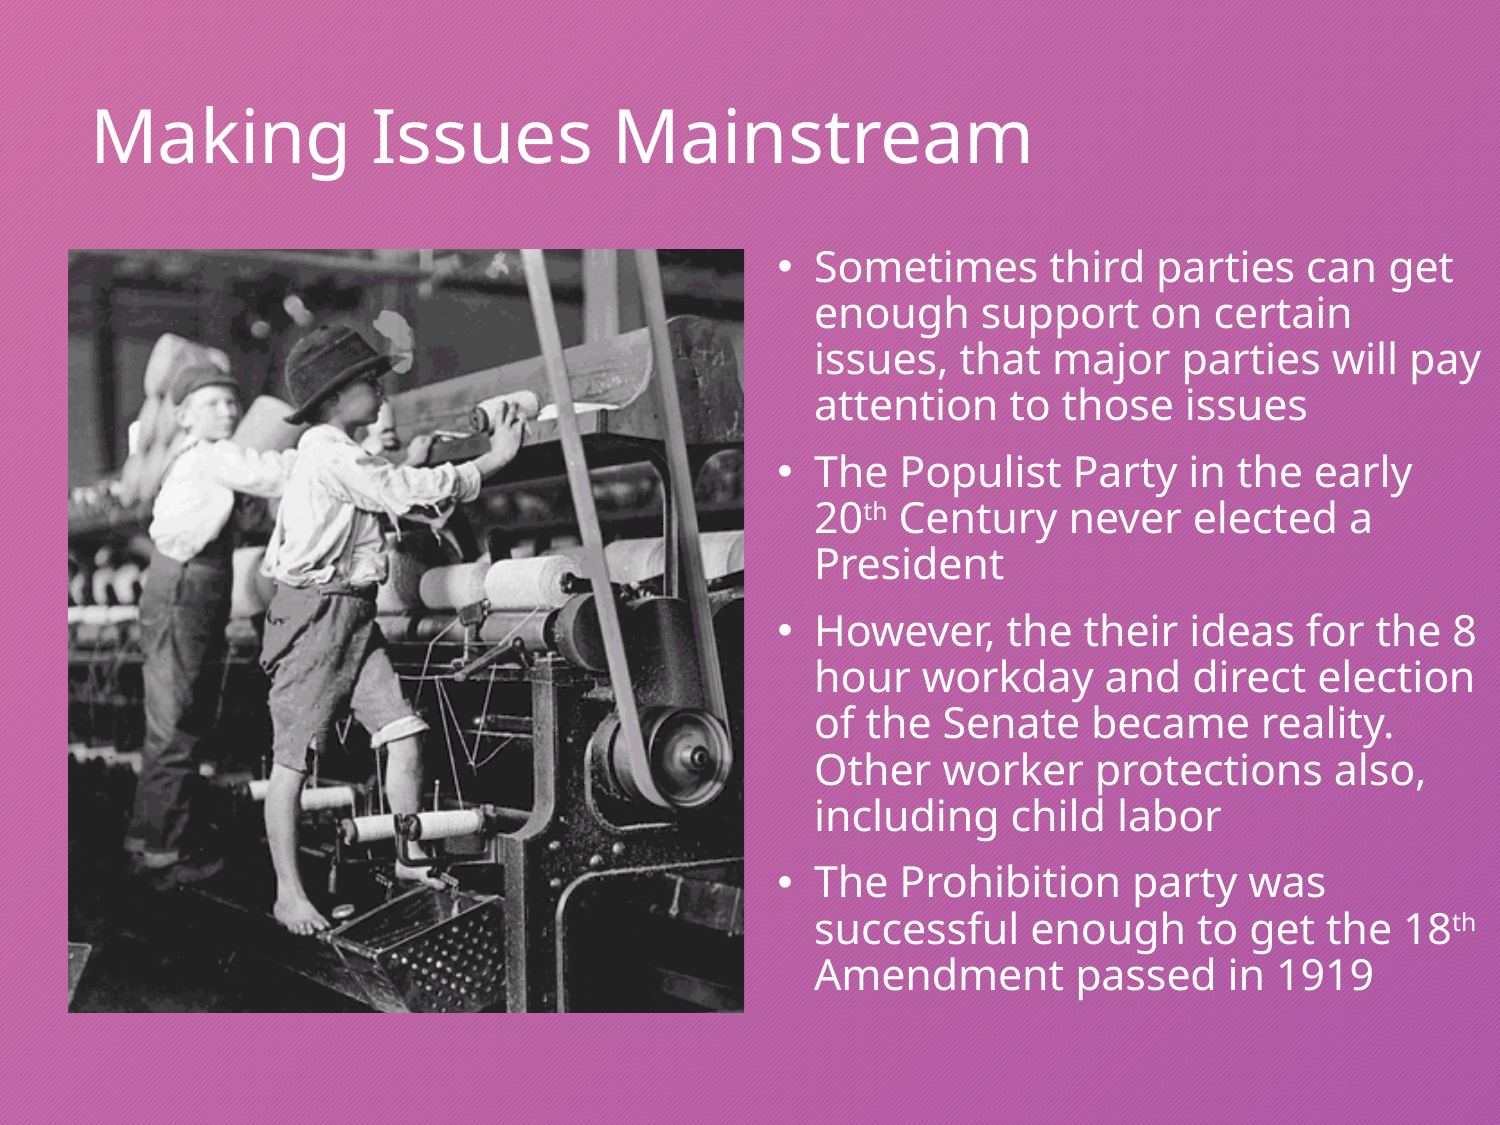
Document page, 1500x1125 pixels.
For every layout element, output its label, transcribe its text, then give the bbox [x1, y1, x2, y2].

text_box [67, 249, 745, 1013]
title Making Issues Mainstream [75, 45, 1425, 233]
list Sometimes third parties can get enough support on certain issues, that major parties will pay attention to those issues The Populist Party in the early 20th Century never elected a President However, the their ideas for the 8 hour workday and direct election of the Senate became reality. Other worker protections also, including child labor The Prohibition party was successful enough to get the 18th Amendment passed in 1919 [762, 237, 1500, 1050]
